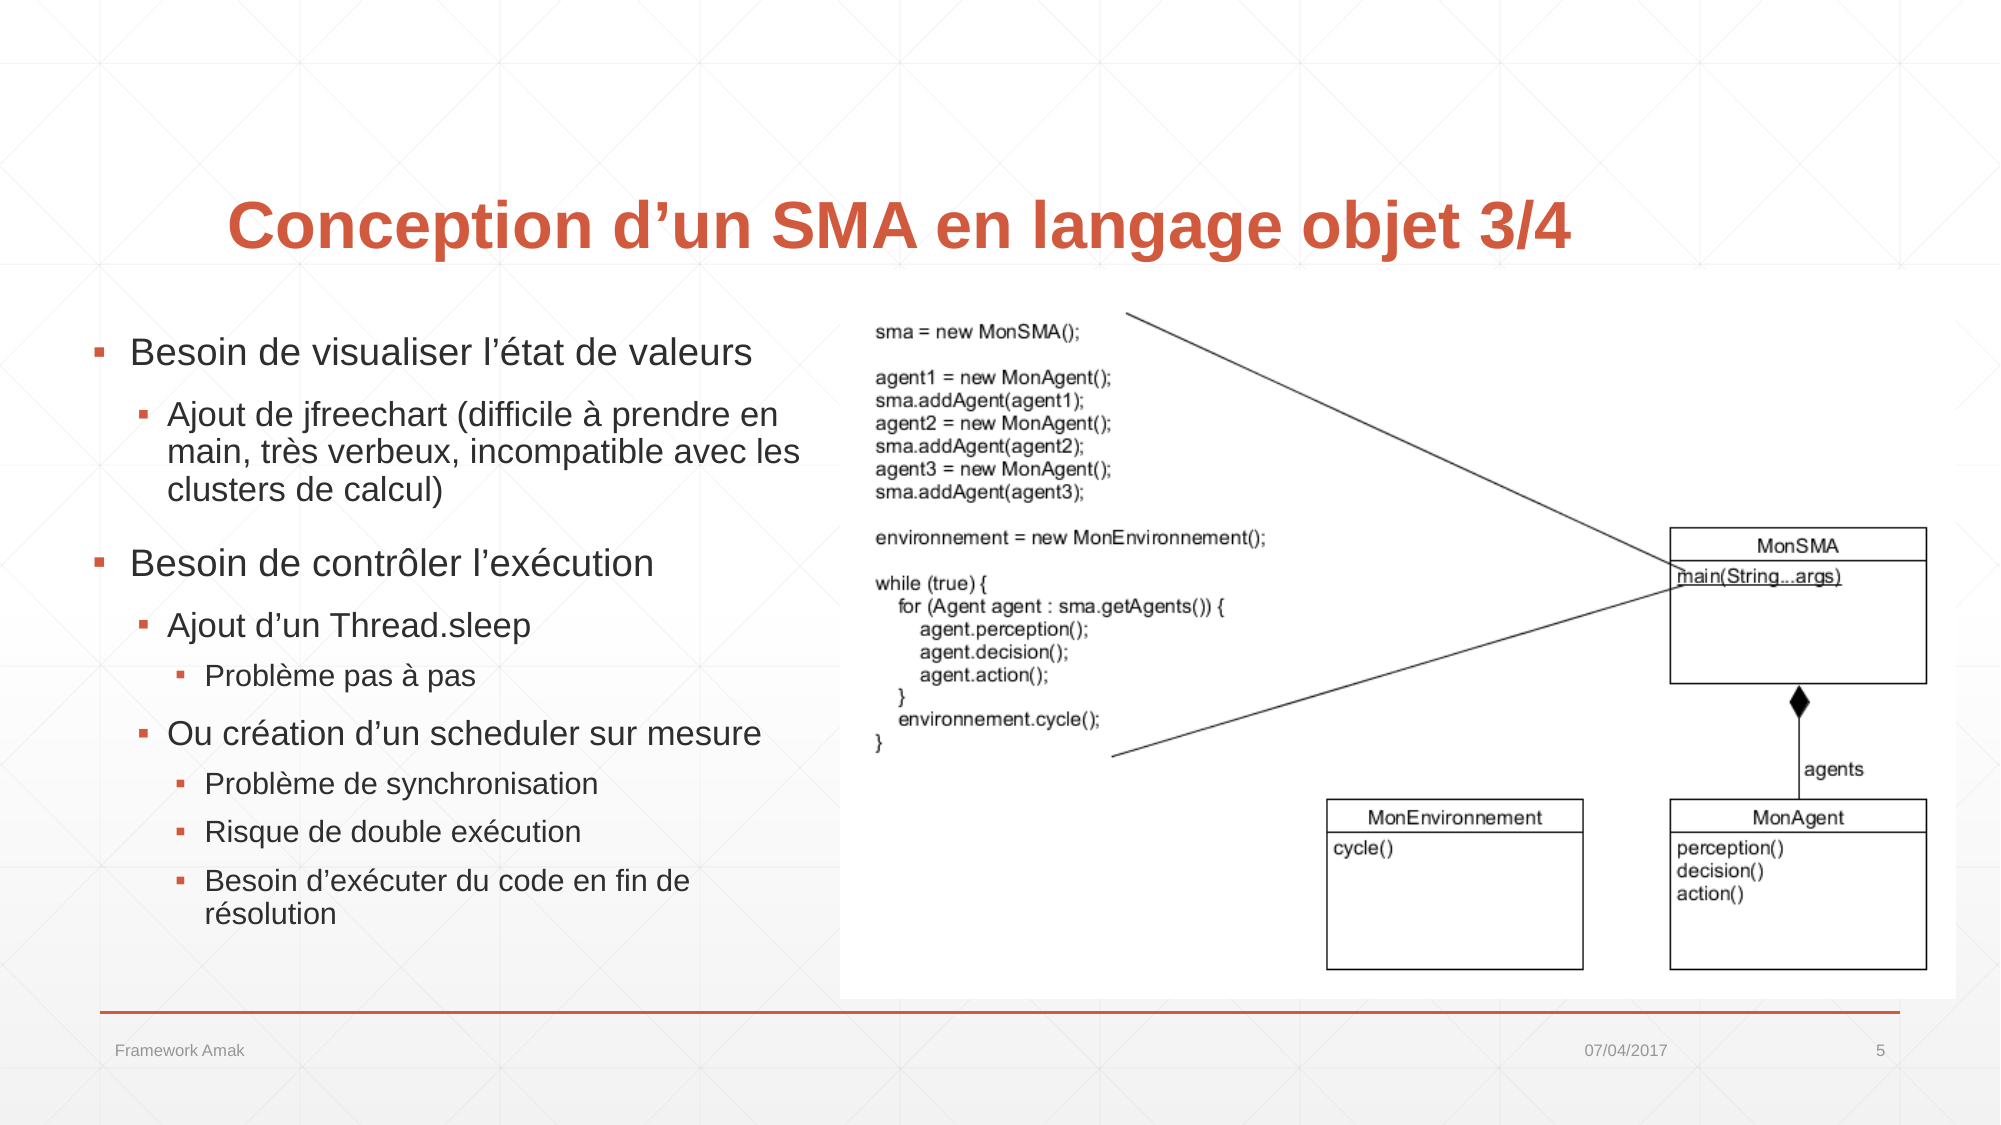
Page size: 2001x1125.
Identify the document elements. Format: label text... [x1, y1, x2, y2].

title Conception d’un SMA en langage objet 3/4 [212, 82, 1788, 271]
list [840, 269, 1956, 999]
footer Framework Amak [99, 1031, 1106, 1069]
list Besoin de visualiser l’état de valeurs Ajout de jfreechart (difficile à prendre en main, très verbeux, incompatible avec les clusters de calcul) Besoin de contrôler l’exécution Ajout d’un Thread.sleep Problème pas à pas Ou création d’un scheduler sur mesure Problème de synchronisation Risque de double exécution Besoin d’exécuter du code en fin de résolution [77, 324, 824, 950]
slide_number 5 [1749, 1031, 1901, 1069]
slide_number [1524, 1031, 1684, 1069]
